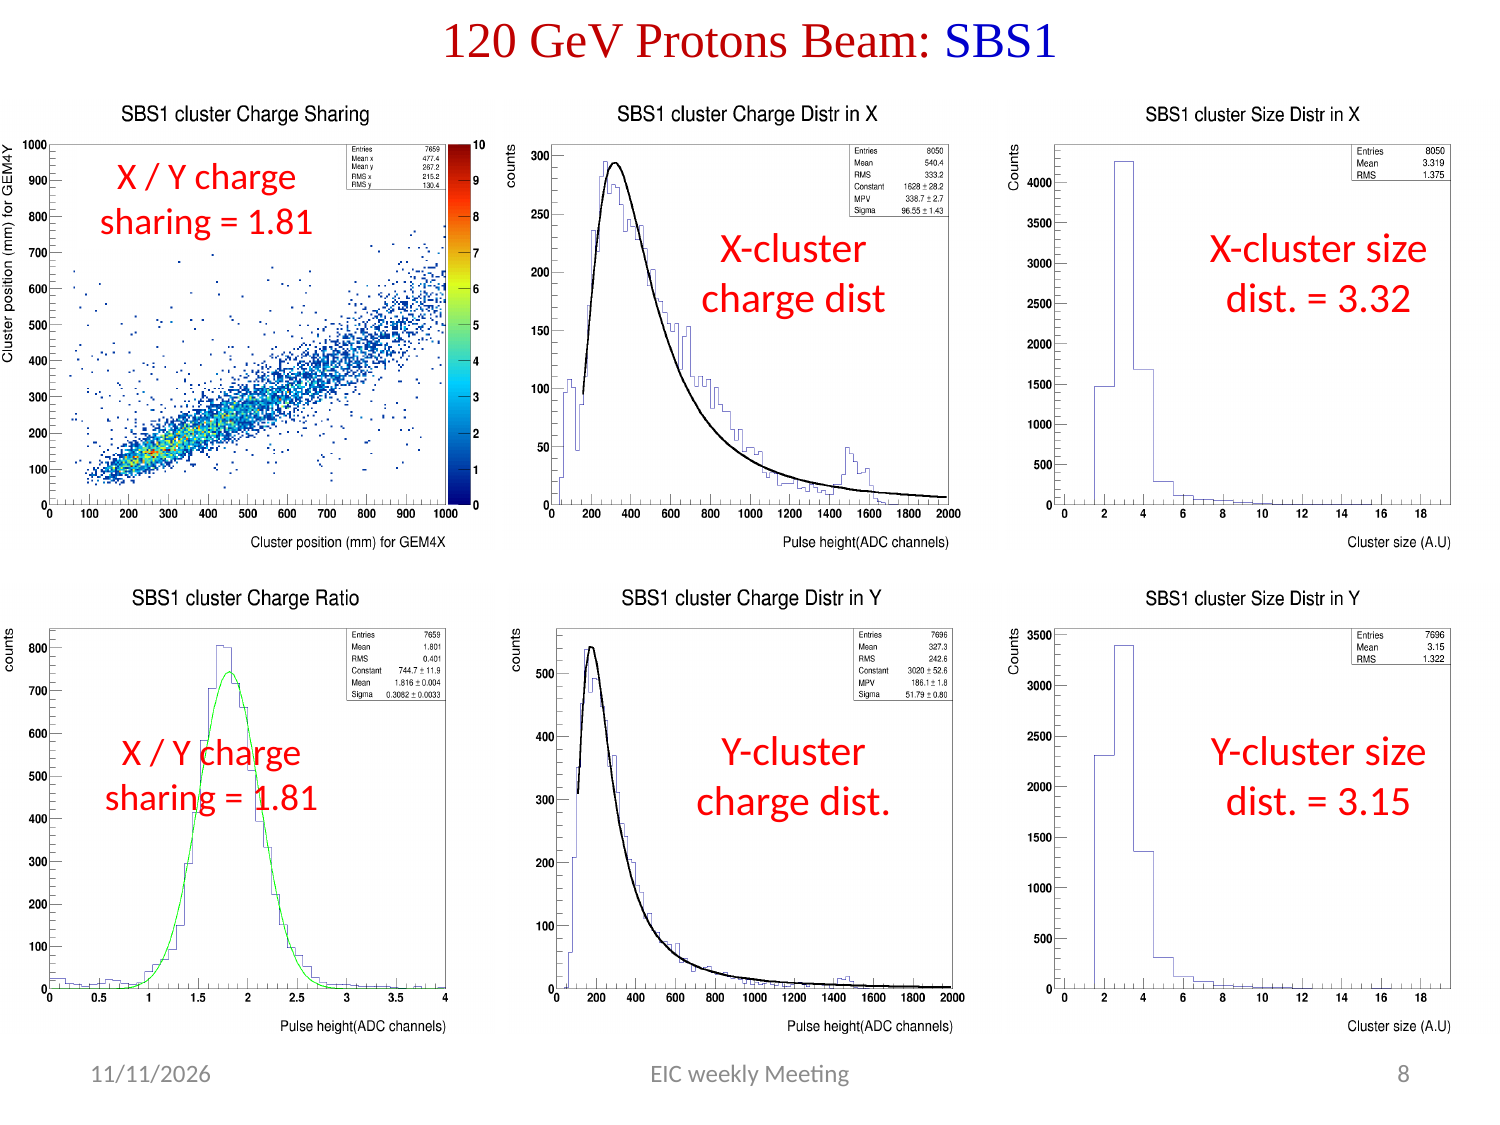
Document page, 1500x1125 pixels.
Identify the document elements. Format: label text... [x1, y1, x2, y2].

picture [502, 99, 998, 551]
picture [1004, 583, 1500, 1034]
text_box 120 GeV Protons Beam: SBS1 [0, 0, 1500, 75]
slide_number 8 [1074, 1043, 1425, 1103]
picture [506, 583, 1003, 1034]
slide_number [75, 1043, 425, 1103]
picture [1004, 99, 1500, 551]
picture [0, 583, 496, 1034]
footer EIC weekly Meeting [512, 1043, 988, 1103]
picture [0, 99, 496, 551]
